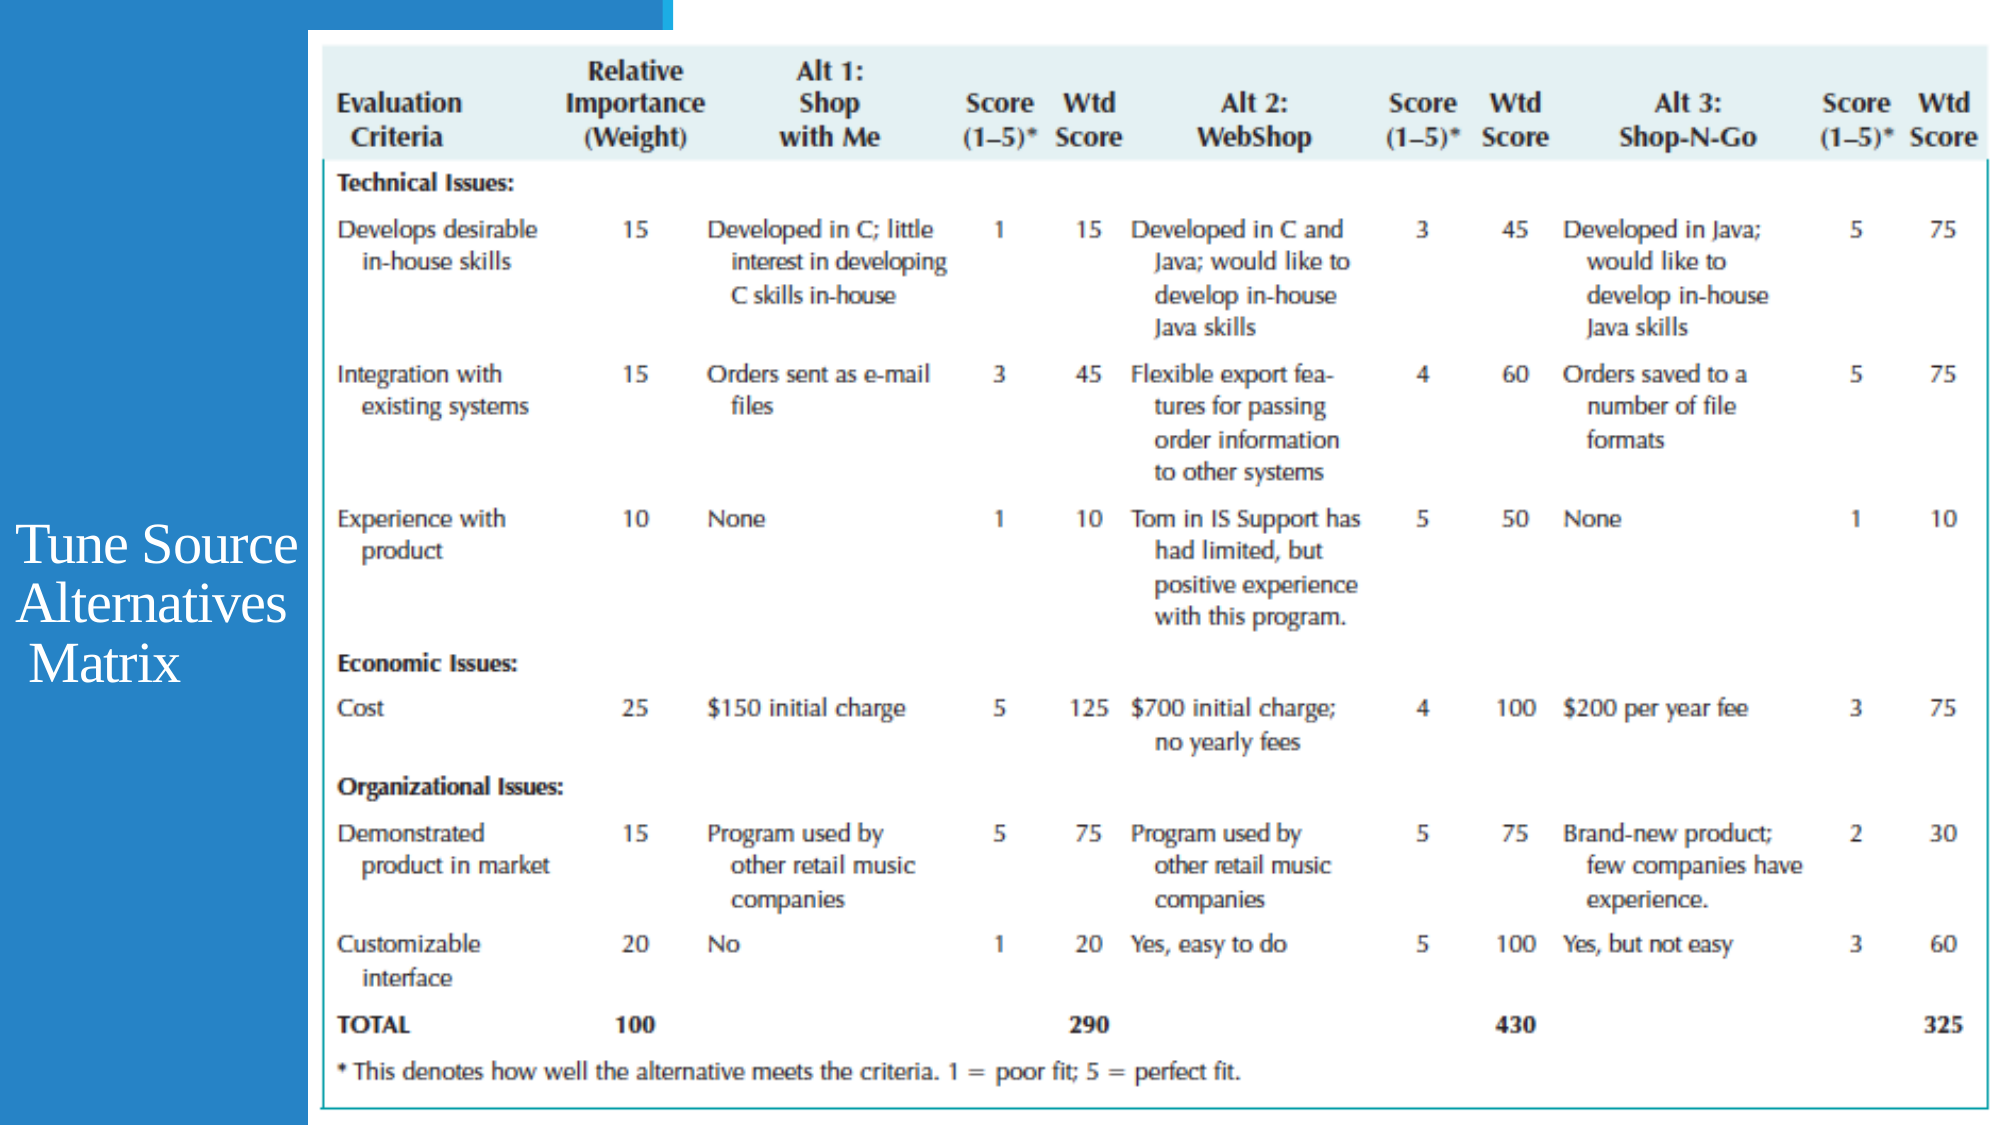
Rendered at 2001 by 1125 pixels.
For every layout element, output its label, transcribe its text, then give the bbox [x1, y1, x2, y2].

picture [307, 29, 2000, 1125]
title Tune Source Alternatives Matrix [0, 484, 304, 702]
